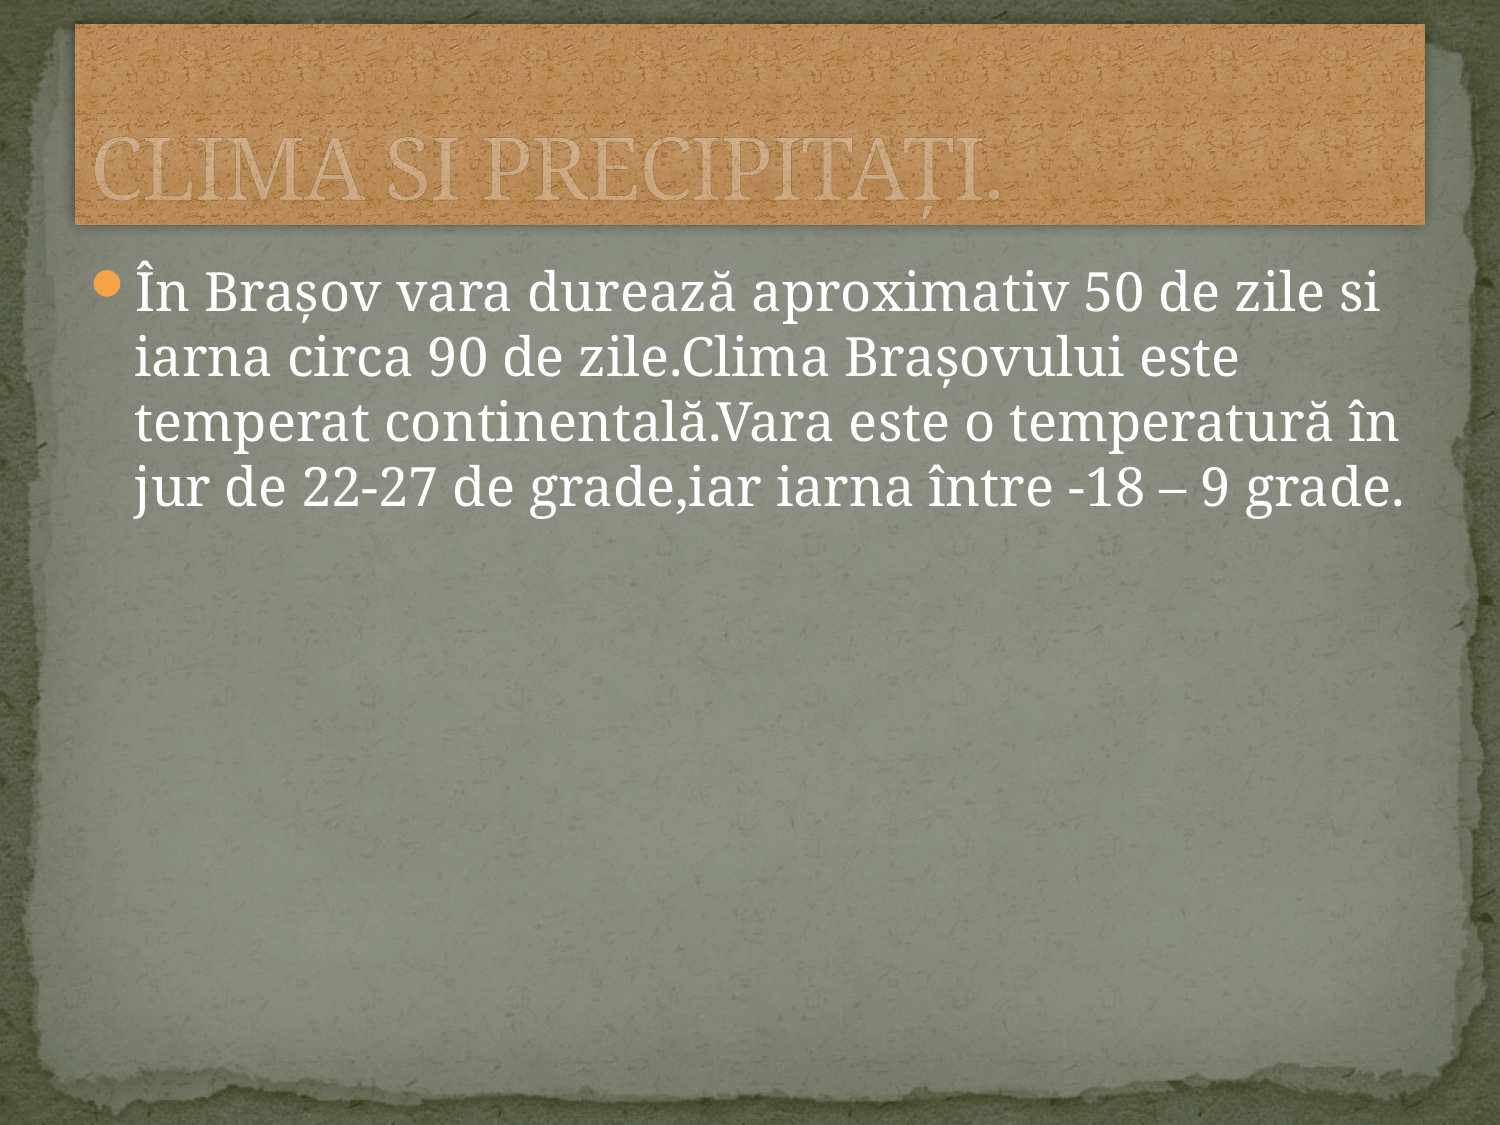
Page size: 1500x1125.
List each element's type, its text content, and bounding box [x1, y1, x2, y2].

title CLIMA SI PRECIPITAȚI. [74, 24, 1425, 225]
list În Brașov vara durează aproximativ 50 de zile si iarna circa 90 de zile.Clima Brașovului este temperat continentală.Vara este o temperatură în jur de 22-27 de grade,iar iarna între -18 – 9 grade. [75, 249, 1425, 1000]
